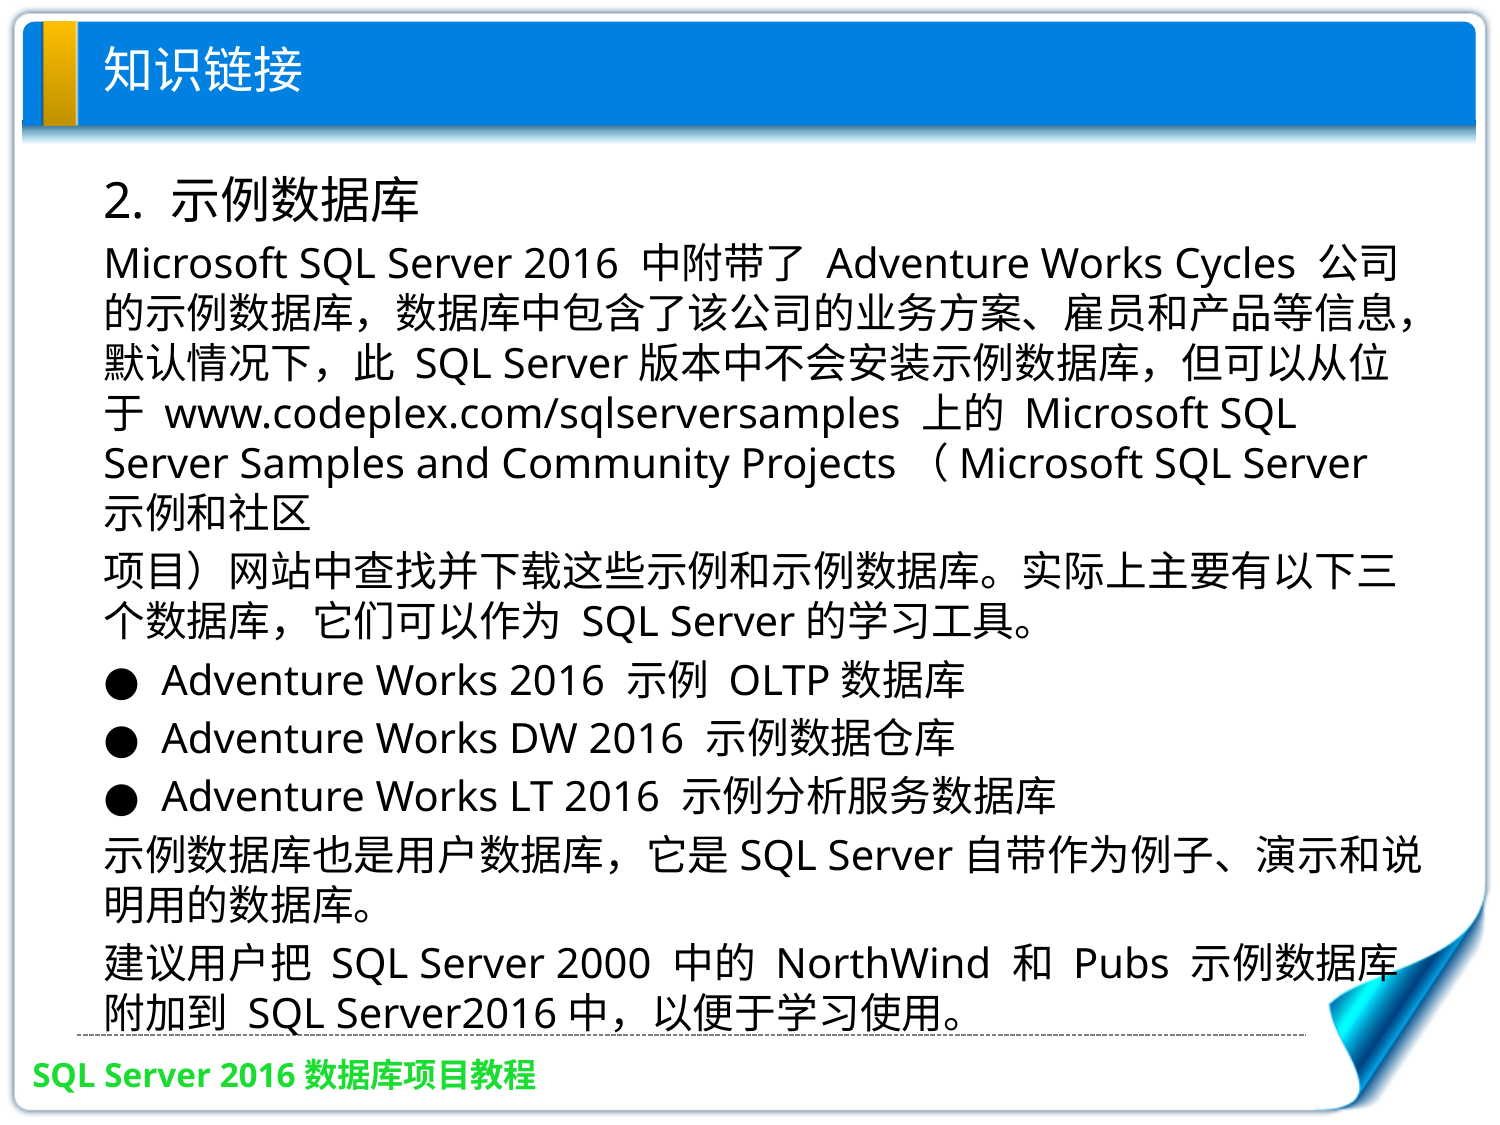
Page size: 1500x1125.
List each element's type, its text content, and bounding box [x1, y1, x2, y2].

picture [0, 0, 1500, 1125]
list 2. 示例数据库 Microsoft SQL Server 2016 中附带了 Adventure Works Cycles 公司的示例数据库，数据库中包含了该公司的业务方案、雇员和产品等信息，默认情况下，此 SQL Server版本中不会安装示例数据库，但可以从位于 www.codeplex.com/sqlserversamples 上的 Microsoft SQL Server Samples and Community Projects（Microsoft SQL Server 示例和社区 项目）网站中查找并下载这些示例和示例数据库。实际上主要有以下三个数据库，它们可以作为 SQL Server的学习工具。 ● Adventure Works 2016 示例 OLTP数据库 ● Adventure Works DW 2016 示例数据仓库 ● Adventure Works LT 2016 示例分析服务数据库 示例数据库也是用户数据库，它是SQL Server自带作为例子、演示和说明用的数据库。 建议用户把 SQL Server 2000 中的 NorthWind 和 Pubs 示例数据库附加到 SQL Server2016中，以便于学习使用。 [88, 160, 1439, 899]
title 知识链接 [88, 30, 1301, 124]
